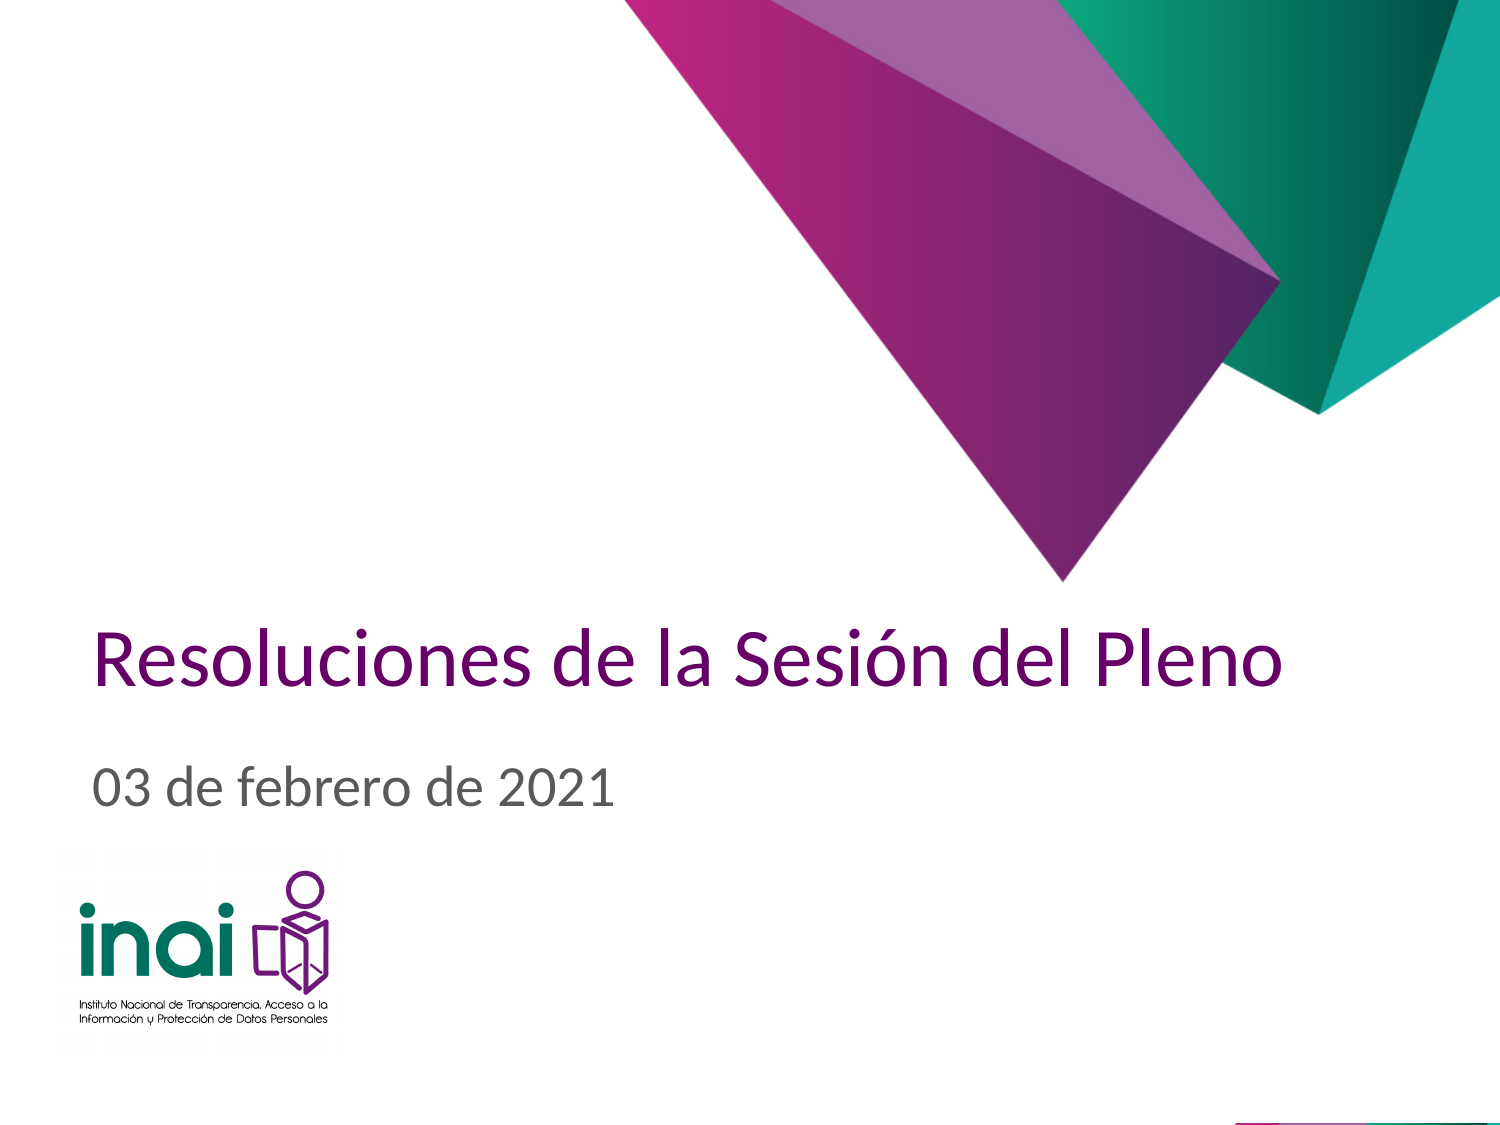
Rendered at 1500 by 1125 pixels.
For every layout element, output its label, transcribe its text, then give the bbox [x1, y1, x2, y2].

title Resoluciones de la Sesión del Pleno 03 de febrero de 2021 [78, 596, 1354, 829]
picture [0, 0, 1500, 1125]
